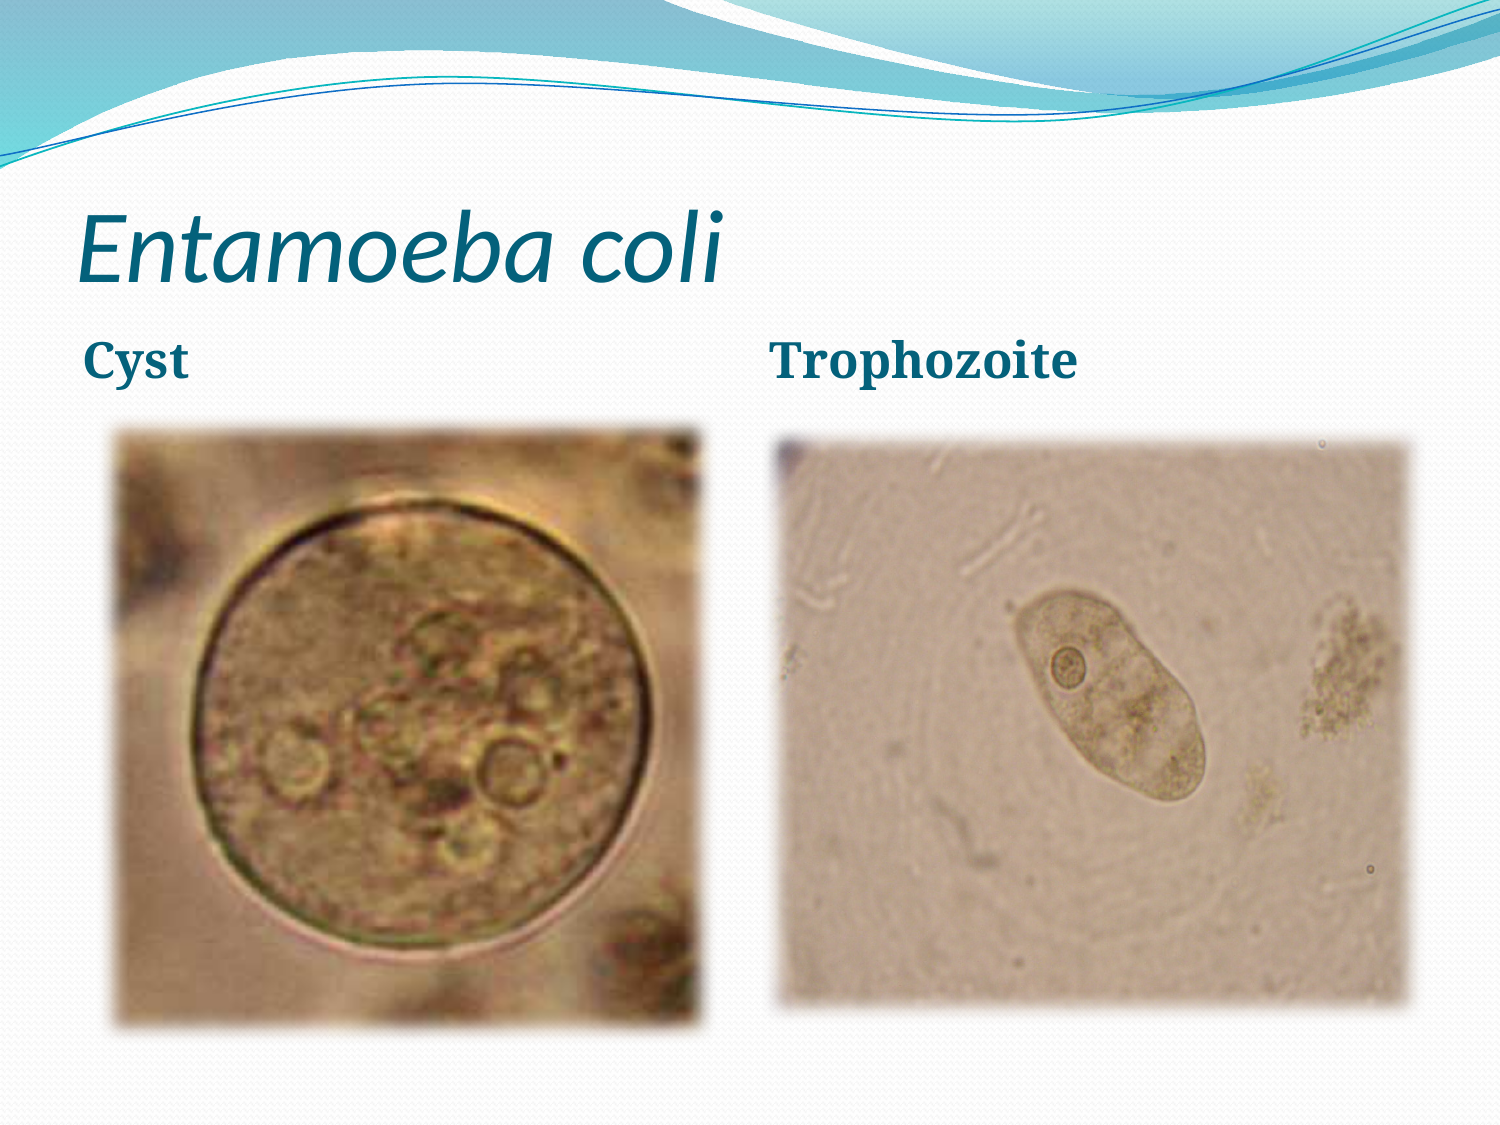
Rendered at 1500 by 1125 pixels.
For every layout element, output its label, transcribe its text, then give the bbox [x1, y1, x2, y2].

list Cyst [75, 304, 738, 413]
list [761, 424, 1426, 1026]
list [95, 412, 717, 1044]
list Trophozoite [761, 305, 1425, 413]
title Entamoeba coli [75, 115, 1425, 303]
